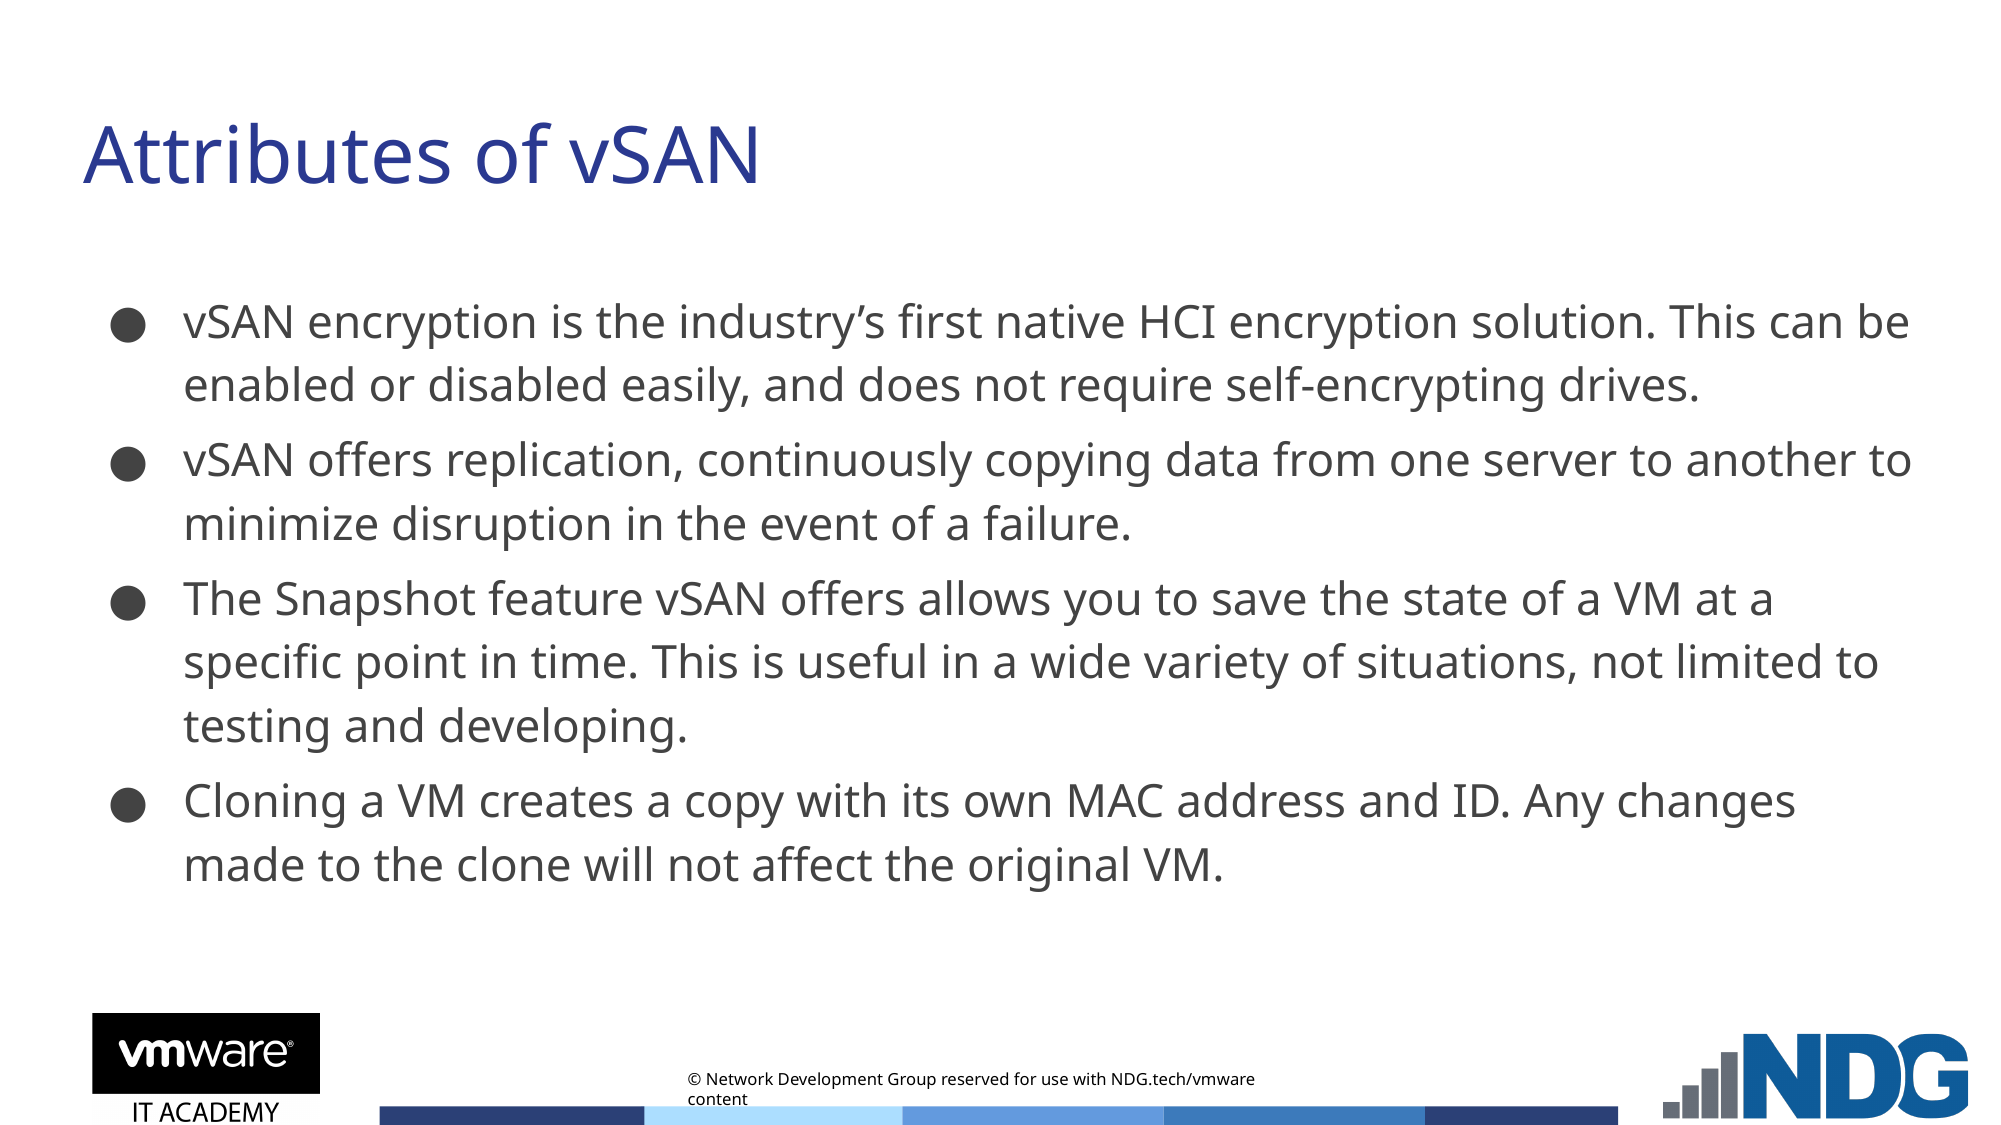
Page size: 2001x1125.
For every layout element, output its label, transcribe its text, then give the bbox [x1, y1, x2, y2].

list vSAN encryption is the industry’s first native HCI encryption solution. This can be enabled or disabled easily, and does not require self-encrypting drives. vSAN offers replication, continuously copying data from one server to another to minimize disruption in the event of a failure. The Snapshot feature vSAN offers allows you to save the state of a VM at a specific point in time. This is useful in a wide variety of situations, not limited to testing and developing. Cloning a VM creates a copy with its own MAC address and ID. Any changes made to the clone will not affect the original VM. [68, 268, 1932, 963]
picture [92, 1013, 320, 1125]
title Attributes of vSAN [68, 89, 1932, 223]
picture [1648, 1026, 1984, 1125]
